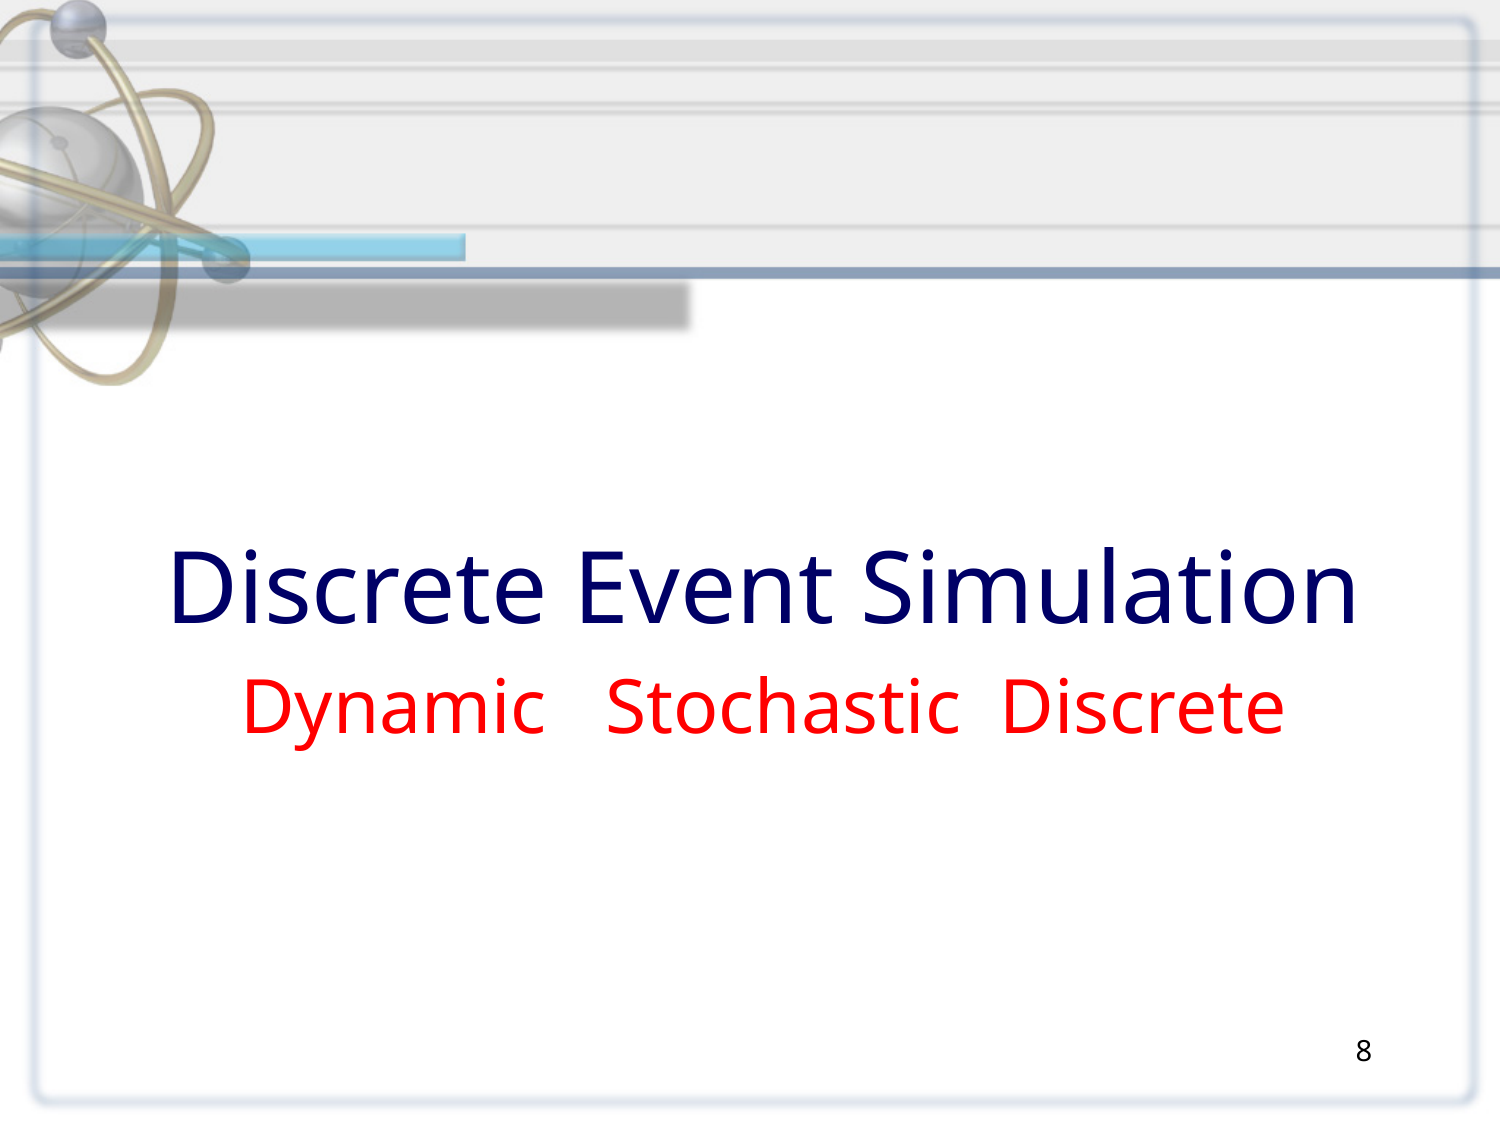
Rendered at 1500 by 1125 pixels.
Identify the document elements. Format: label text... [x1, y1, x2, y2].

slide_number 8 [1074, 1024, 1388, 1101]
picture [0, 0, 1500, 1125]
list Discrete Event Simulation Dynamic Stochastic Discrete [140, 515, 1388, 942]
